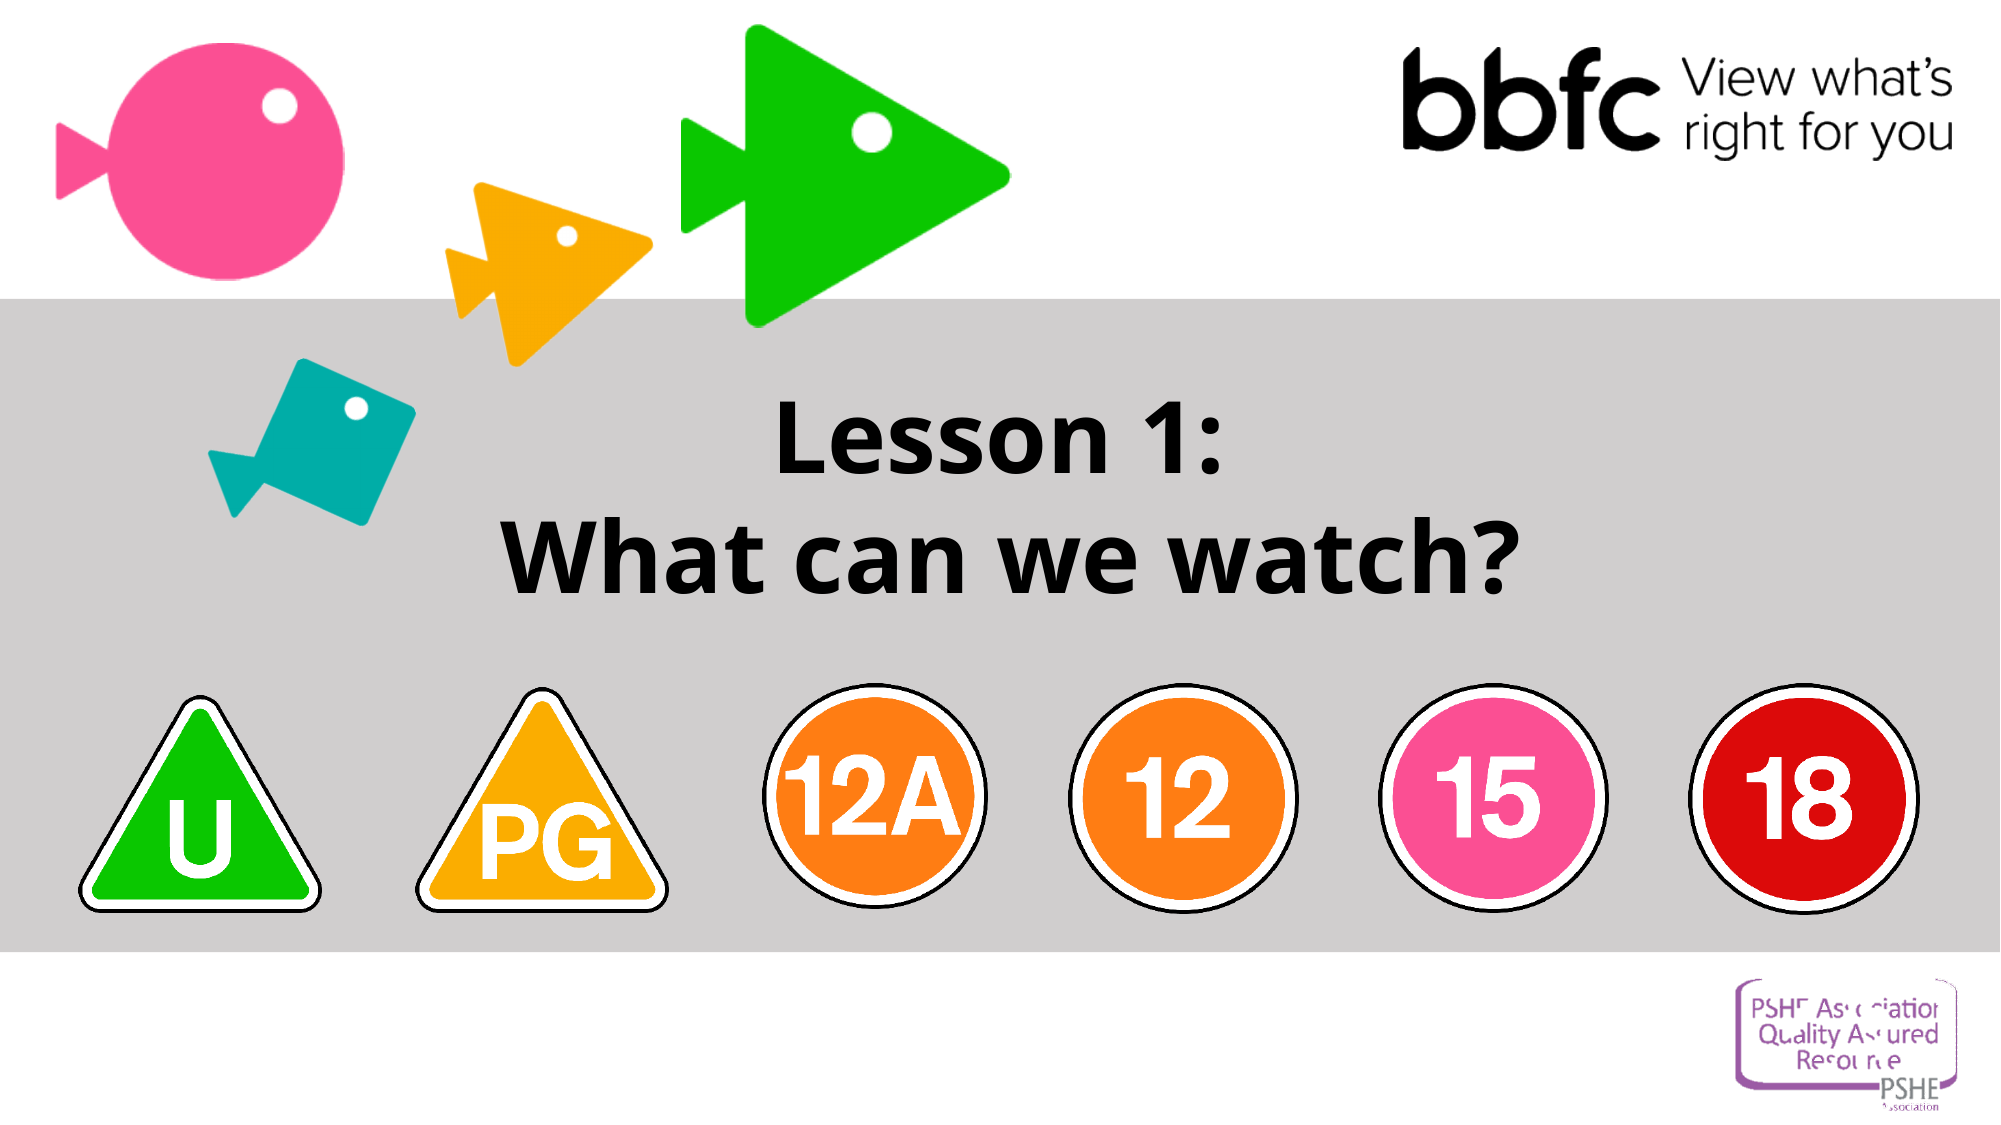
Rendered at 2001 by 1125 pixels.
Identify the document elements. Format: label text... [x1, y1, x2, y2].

picture [1068, 683, 1299, 914]
picture [1727, 970, 1964, 1119]
text_box [0, 298, 2000, 953]
picture [189, 329, 446, 568]
picture [78, 695, 323, 913]
picture [433, 151, 671, 376]
picture [415, 687, 669, 913]
picture [762, 683, 989, 910]
picture [681, 24, 1012, 328]
text_box Lesson 1: What can we watch? [380, 366, 1643, 622]
picture [1378, 683, 1609, 913]
picture [55, 43, 345, 281]
picture [1688, 683, 1920, 915]
picture [1403, 47, 1952, 161]
